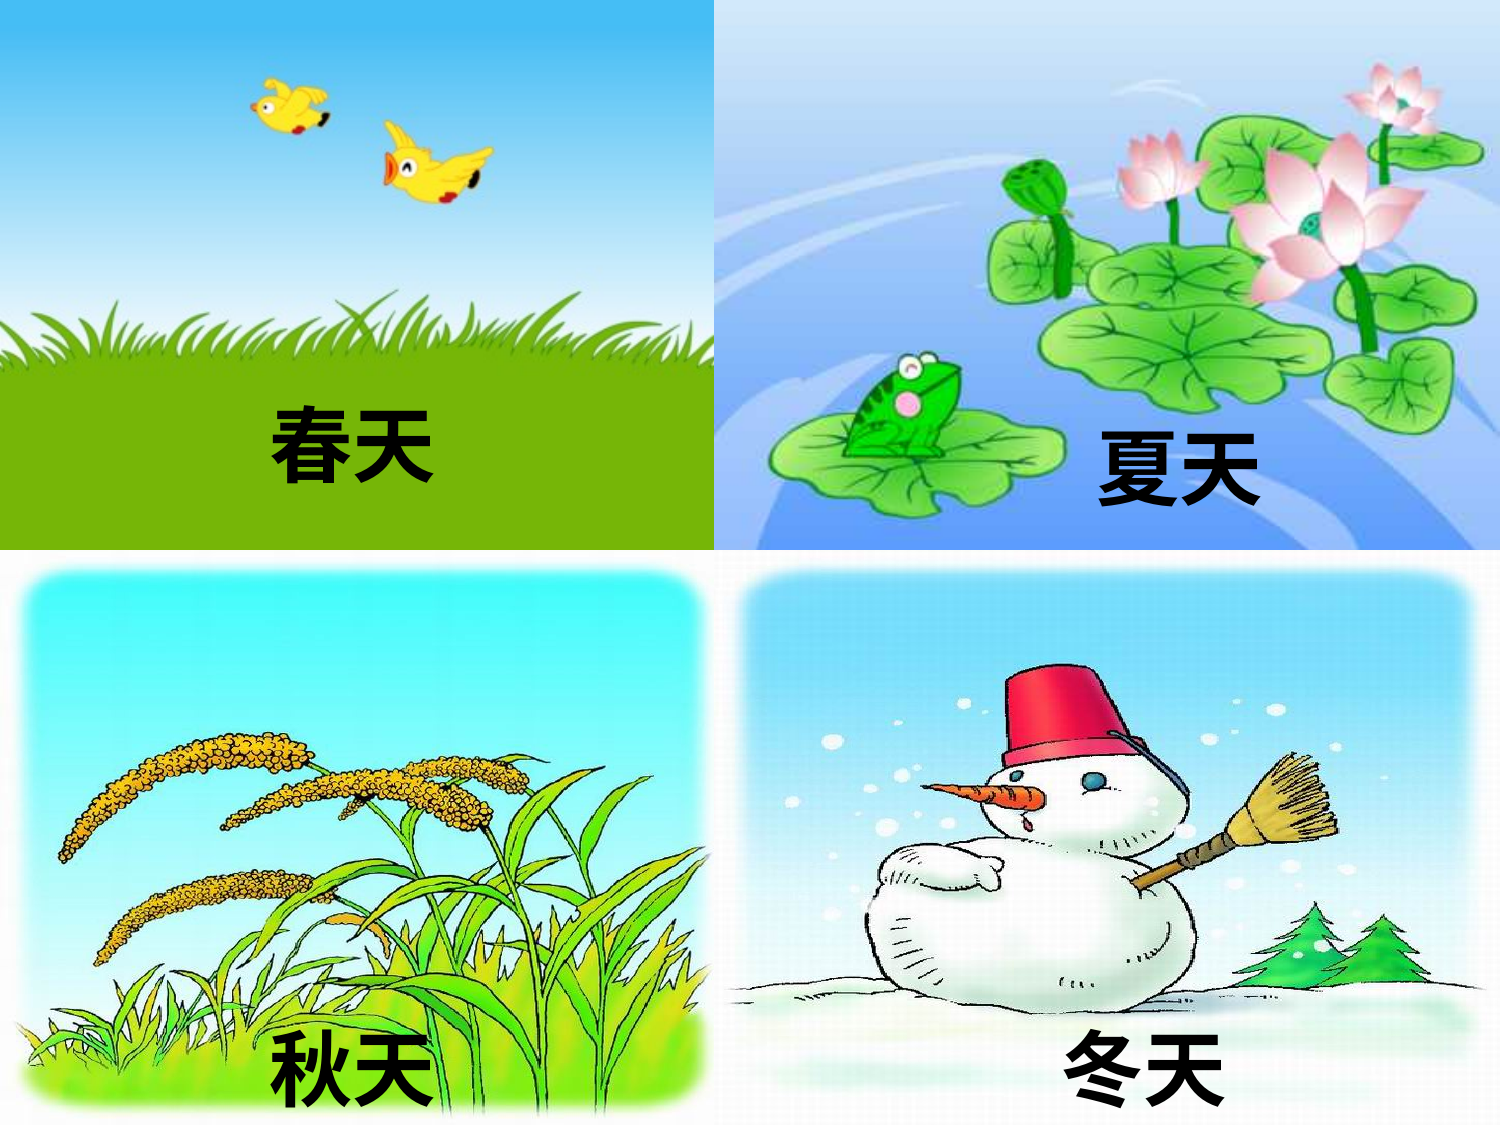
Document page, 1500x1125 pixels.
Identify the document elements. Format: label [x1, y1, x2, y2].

picture [0, 0, 1500, 1125]
list [0, 550, 713, 1125]
